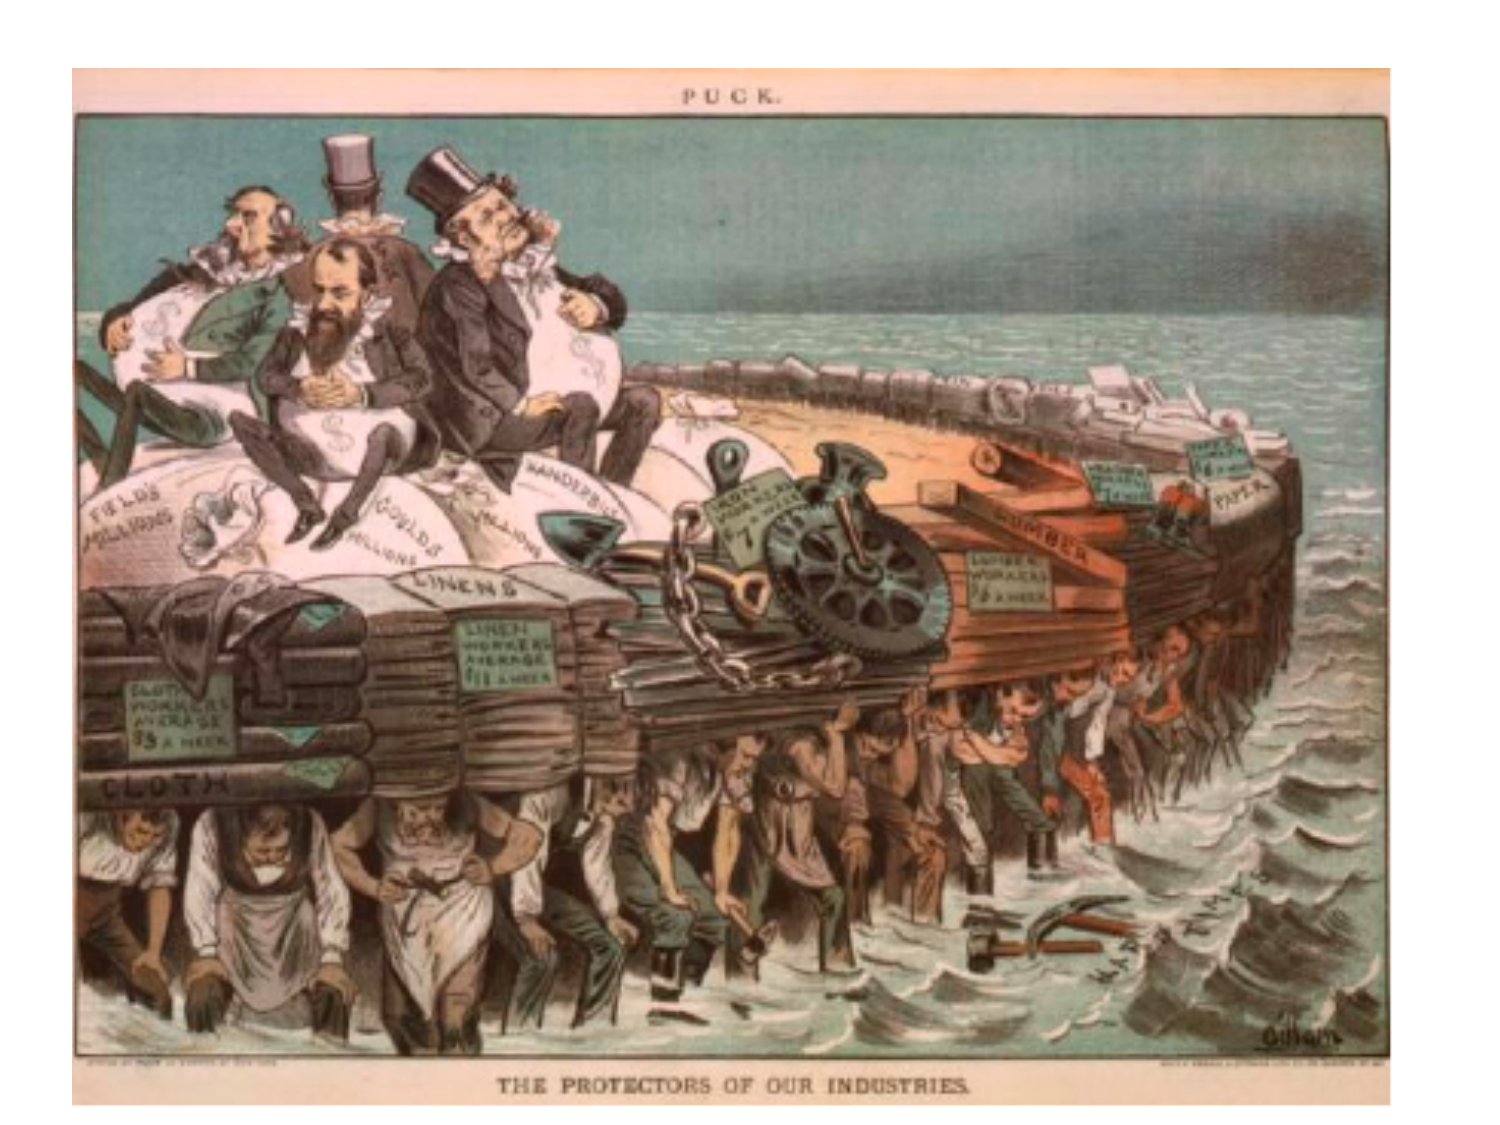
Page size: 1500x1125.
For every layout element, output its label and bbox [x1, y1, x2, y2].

picture [72, 67, 1396, 1113]
